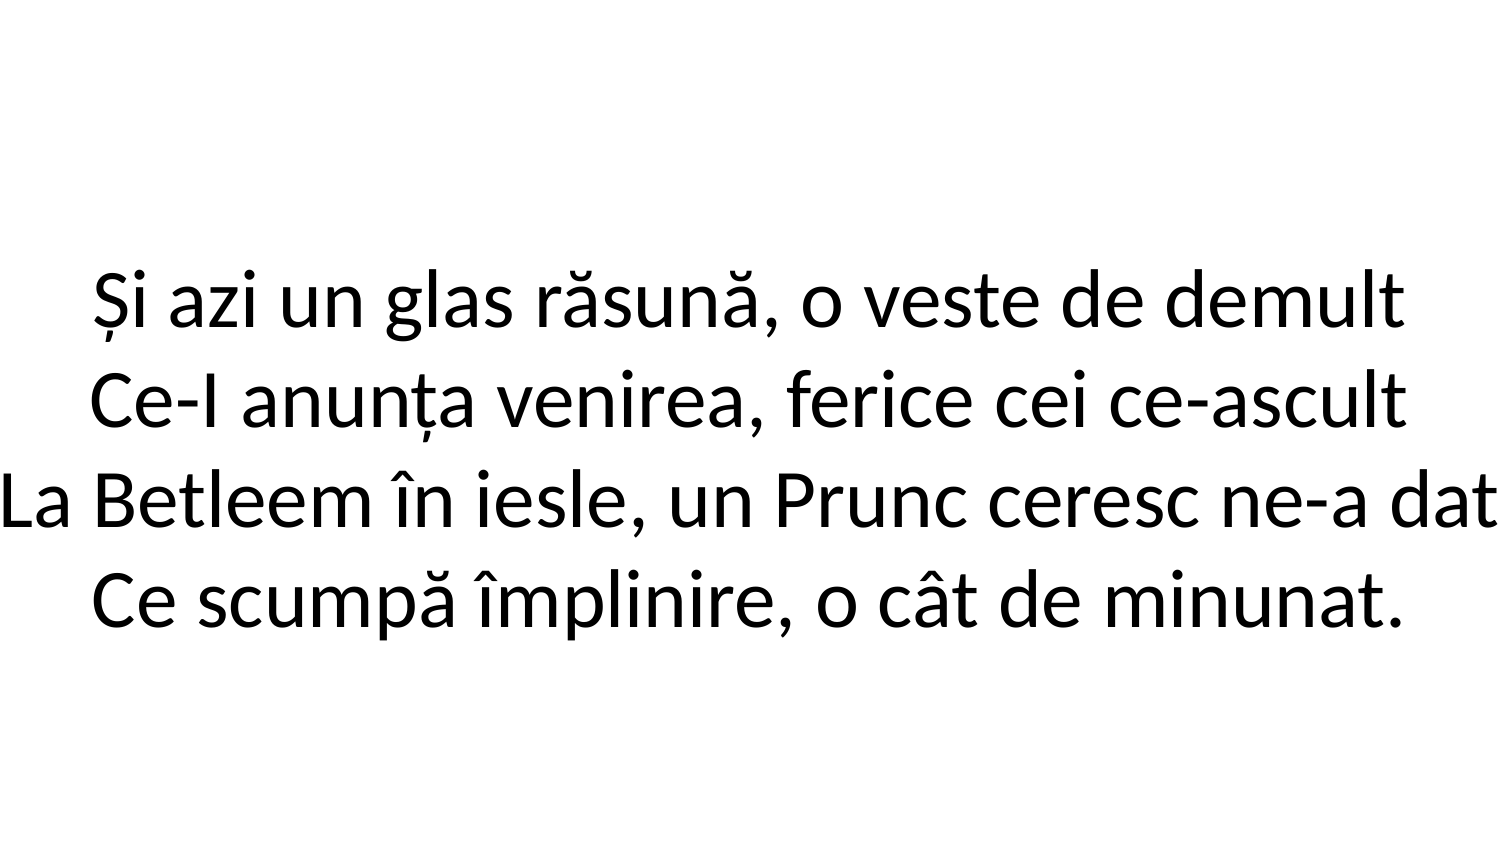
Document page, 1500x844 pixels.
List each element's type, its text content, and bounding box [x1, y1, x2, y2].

text_box Și azi un glas răsună, o veste de demult Ce-I anunța venirea, ferice cei ce-ascult La Betleem în iesle, un Prunc ceresc ne-a dat Ce scumpă împlinire, o cât de minunat. [0, 192, 1500, 652]
